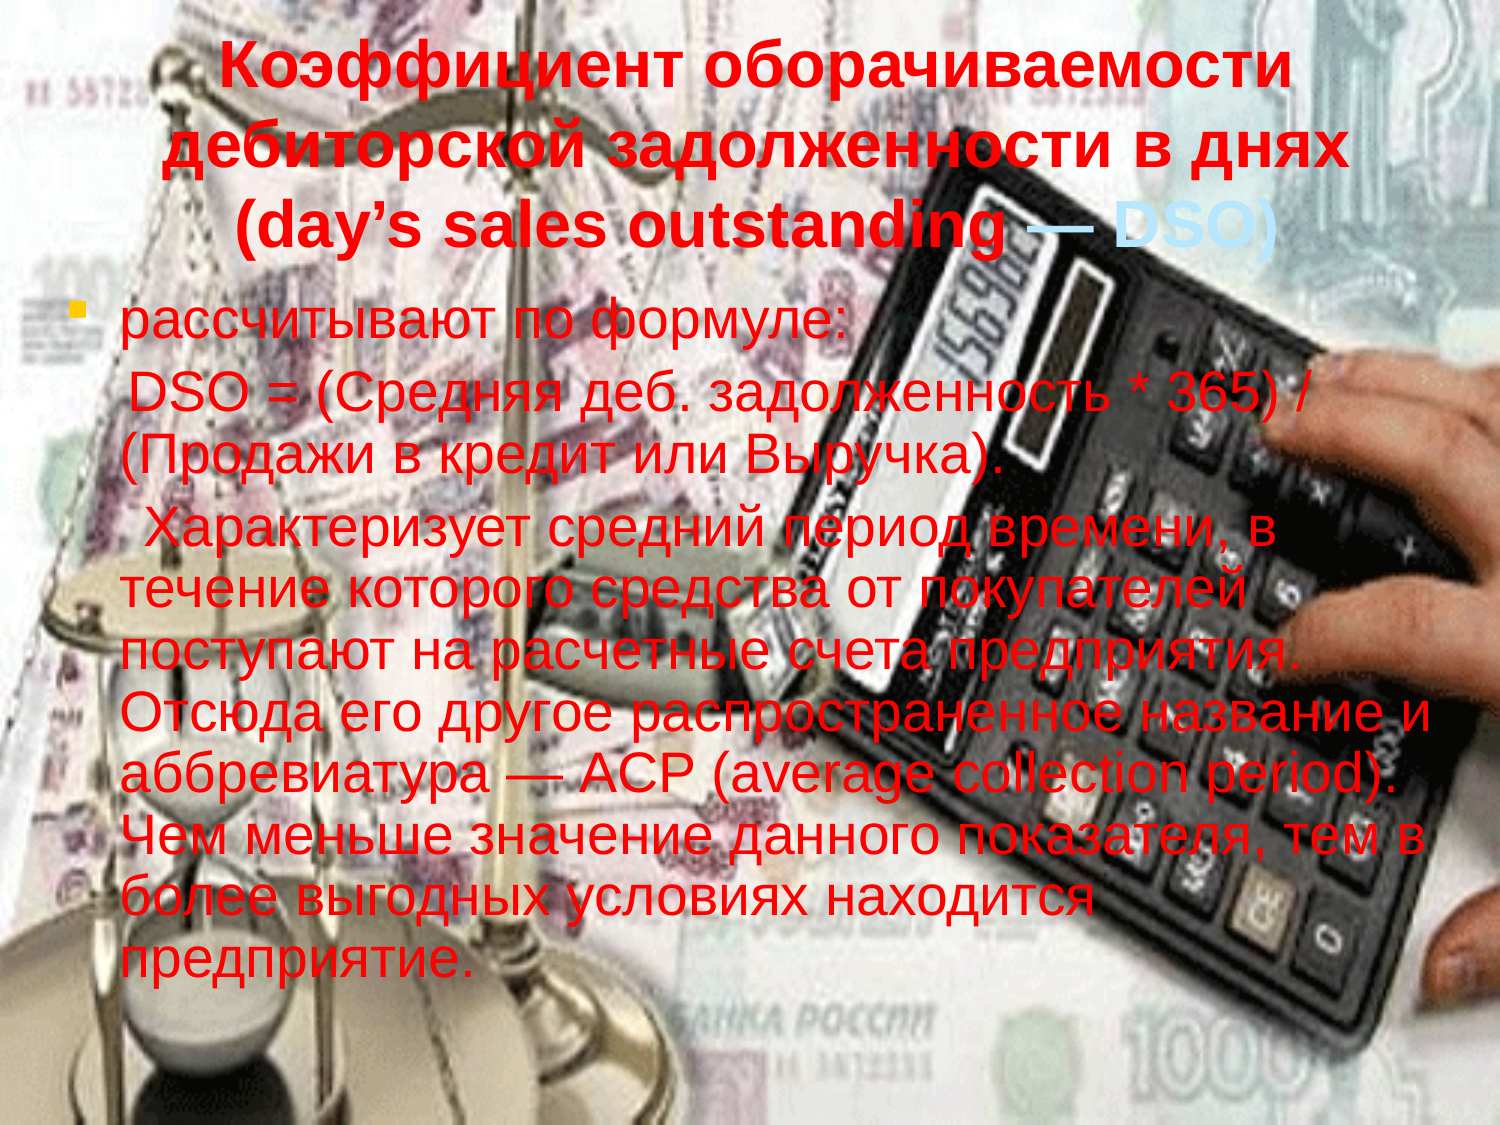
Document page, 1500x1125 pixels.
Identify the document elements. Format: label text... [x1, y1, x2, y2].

picture [0, 0, 1500, 1125]
list рассчитывают по формуле: DSO = (Средняя деб. задолженность * 365) / (Продажи в кредит или Выручка). Характеризует средний период времени, в течение которого средства от покупателей поступают на расчетные счета предприятия. Отсюда его другое распространенное название и аббревиатура — ACP (average collection period). Чем меньше значение данного показателя, тем в более выгодных условиях находится предприятие. [49, 281, 1451, 1001]
title Коэффициент оборачиваемости дебиторской задолженности в днях (day’s sales outstanding — DSO) [81, 46, 1433, 235]
